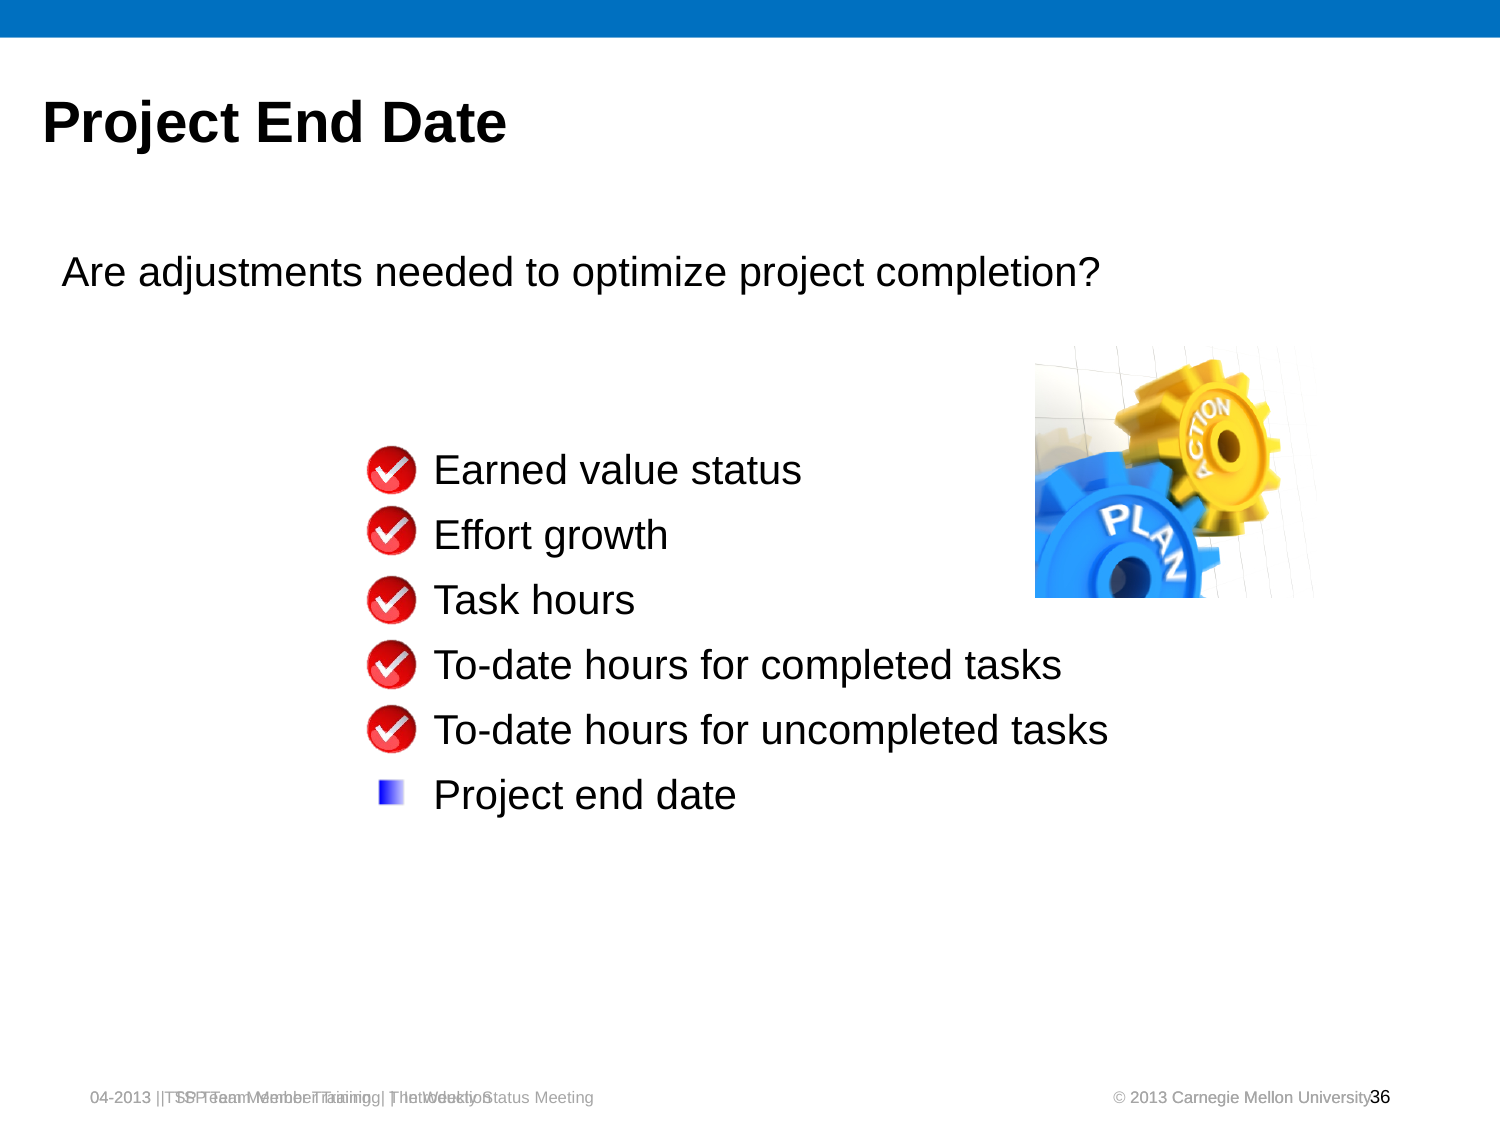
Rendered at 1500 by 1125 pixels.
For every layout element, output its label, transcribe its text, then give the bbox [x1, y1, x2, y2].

picture [1035, 345, 1317, 599]
picture [377, 778, 407, 808]
text_box Earned value status Effort growth Task hours To-date hours for completed tasks To-date hours for uncompleted tasks Project end date [362, 435, 1125, 826]
picture [362, 700, 420, 758]
picture [362, 635, 420, 693]
picture [362, 501, 420, 559]
title Project End Date [41, 97, 1438, 155]
picture [362, 441, 420, 499]
text_box Are adjustments needed to optimize project completion? [46, 237, 1419, 303]
picture [362, 570, 420, 628]
